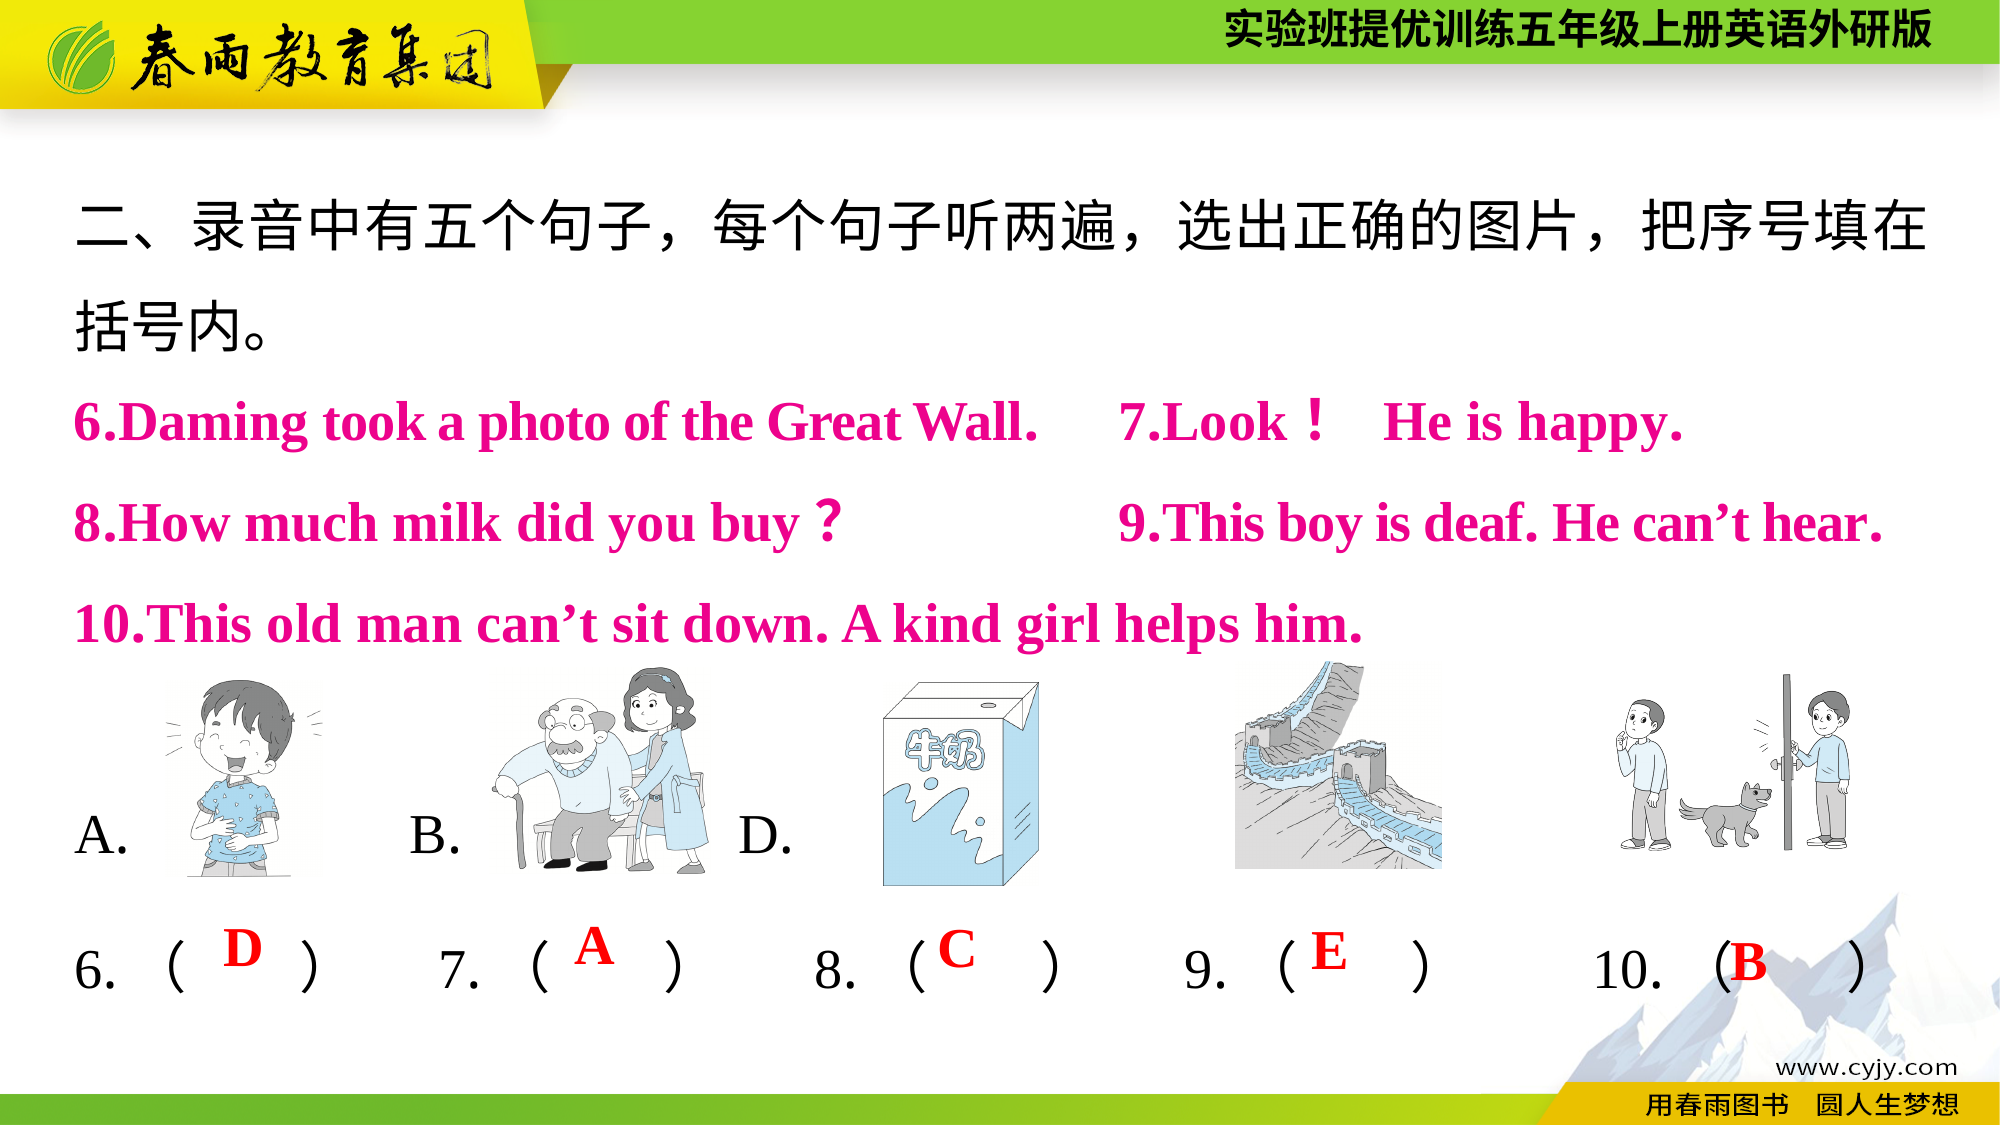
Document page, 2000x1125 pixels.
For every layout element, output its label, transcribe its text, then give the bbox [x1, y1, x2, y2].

text_box 6.Daming took a photo of the Great Wall. 7.Look！ He is happy. 8.How much milk did you buy？ 9.This boy is deaf. He can’t hear. 10.This old man can’t sit down. A kind girl helps him. [59, 342, 1944, 662]
picture [0, 0, 2000, 1125]
text_box A [560, 901, 631, 984]
text_box D [208, 902, 280, 985]
text_box B [1715, 882, 1783, 999]
list 二、录音中有五个句子，每个句子听两遍，选出正确的图片，把序号填在括号内。 A. B. C. D. E. 6.（ ） 7.（ ） 8.（ ） 9.（ ） 10.（ ） [59, 149, 1944, 342]
text_box E [1297, 906, 1365, 989]
list 二、录音中有五个句子，每个句子听两遍，选出正确的图片，把序号填在括号内。 A. B. C. D. E. 6.（ ） 7.（ ） 8.（ ） 9.（ ） 10.（ ） [59, 662, 1944, 1017]
text_box C [922, 903, 1007, 986]
